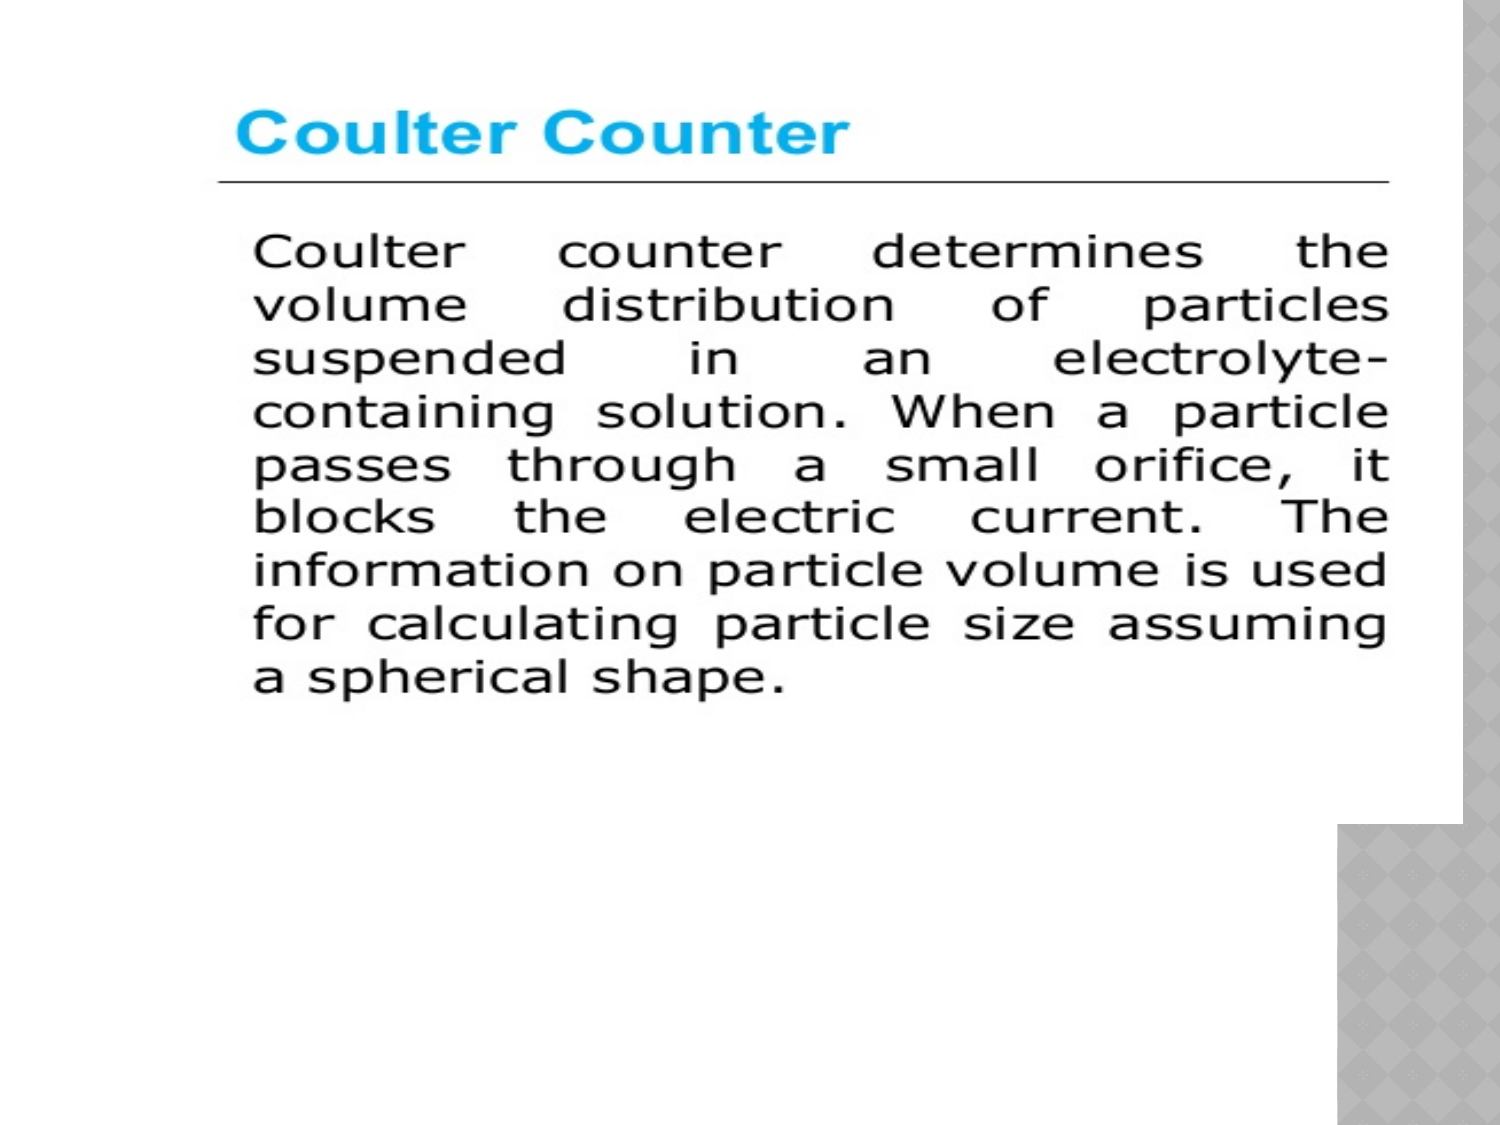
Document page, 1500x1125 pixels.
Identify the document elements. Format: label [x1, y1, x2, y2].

picture [0, 0, 1463, 824]
